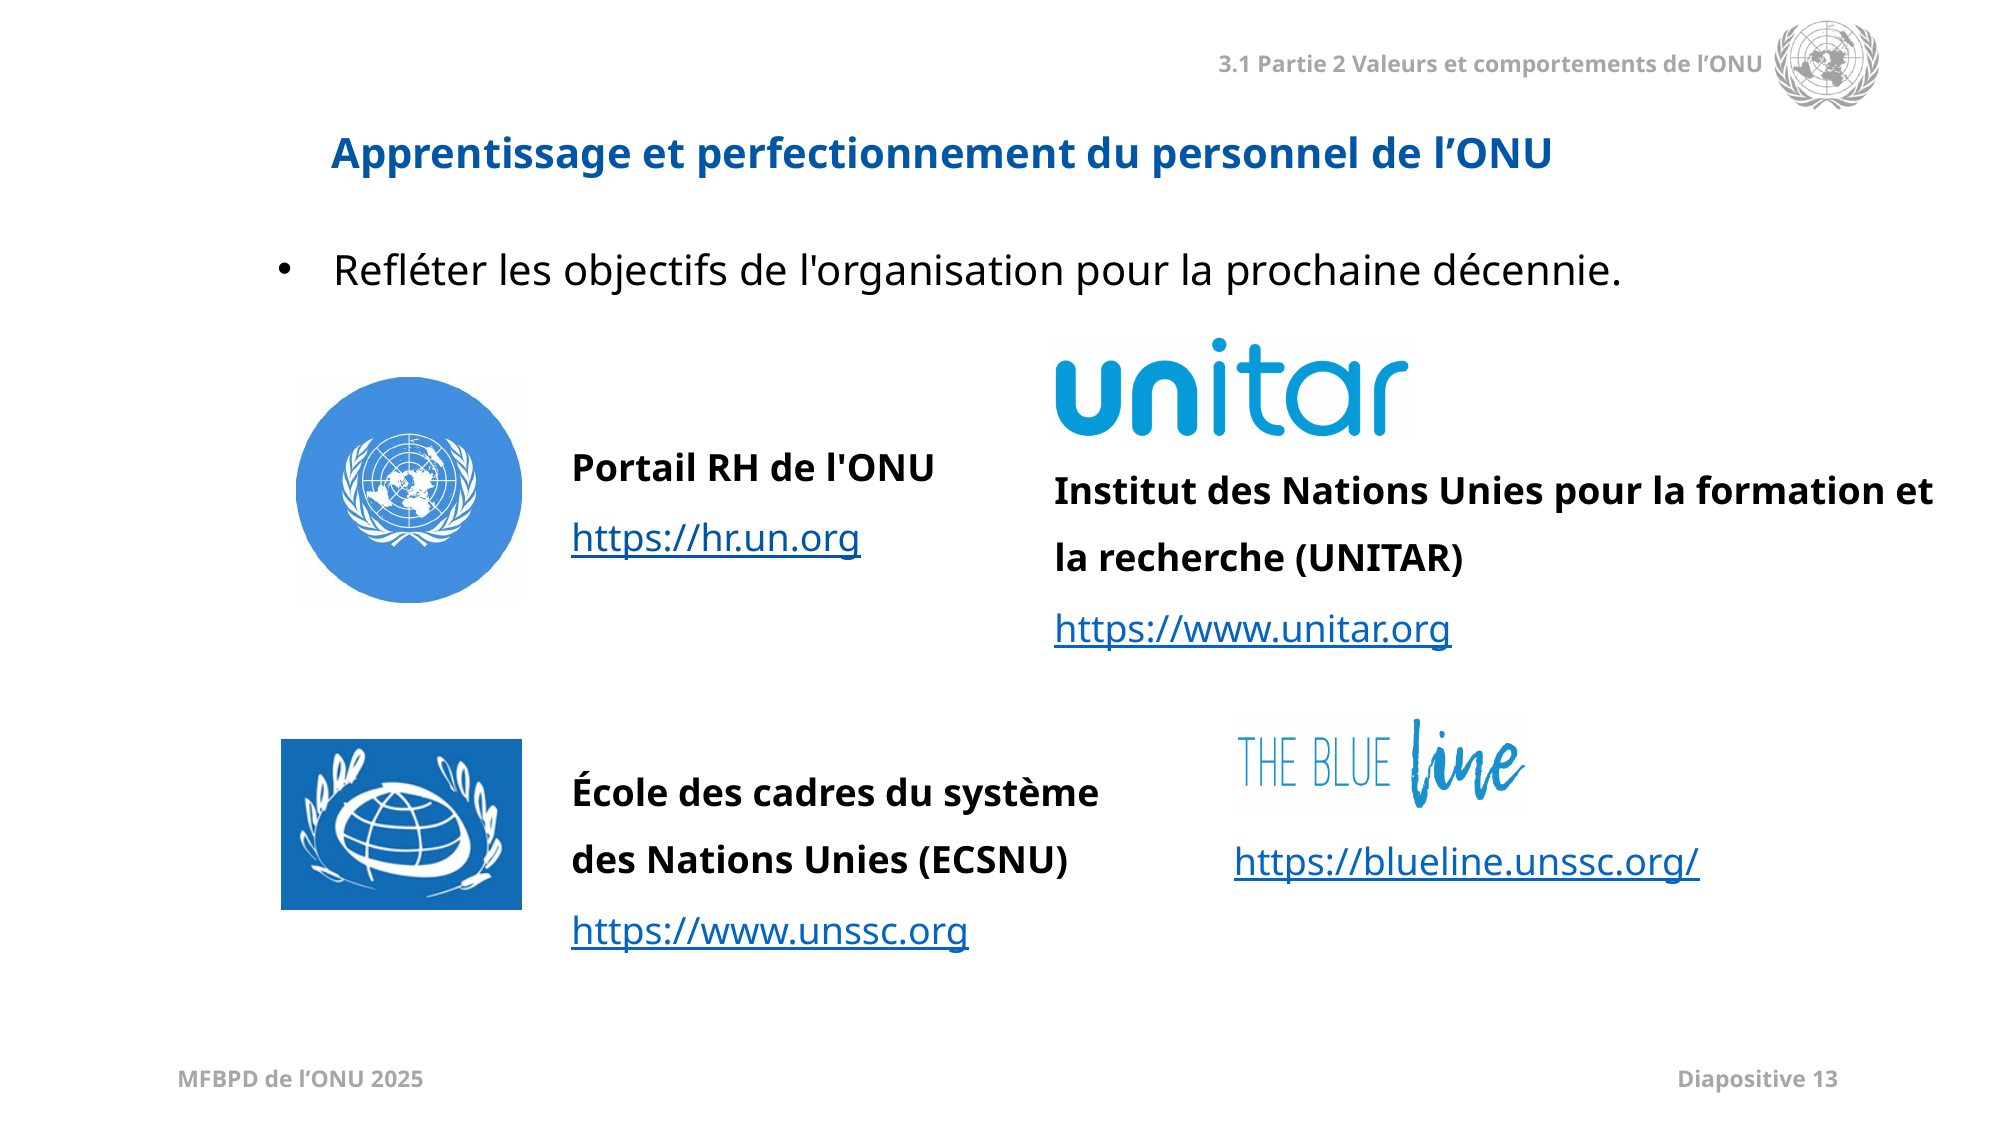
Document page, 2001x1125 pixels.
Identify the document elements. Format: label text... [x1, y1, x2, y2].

text_box Refléter les objectifs de l'organisation pour la prochaine décennie. [262, 235, 1739, 376]
picture [296, 377, 522, 603]
text_box École des cadres du système des Nations Unies (ECSNU) https://www.unssc.org [556, 739, 1180, 966]
text_box https://blueline.unssc.org/ [1219, 805, 1842, 897]
text_box Apprentissage et perfectionnement du personnel de l’ONU [147, 119, 1739, 185]
text_box Portail RH de l'ONU https://hr.un.org [556, 413, 1000, 573]
picture [1051, 333, 1413, 441]
text_box Institut des Nations Unies pour la formation et la recherche (UNITAR) https://www.unitar.org [1039, 436, 1991, 664]
picture [1232, 716, 1528, 811]
picture [281, 739, 522, 910]
